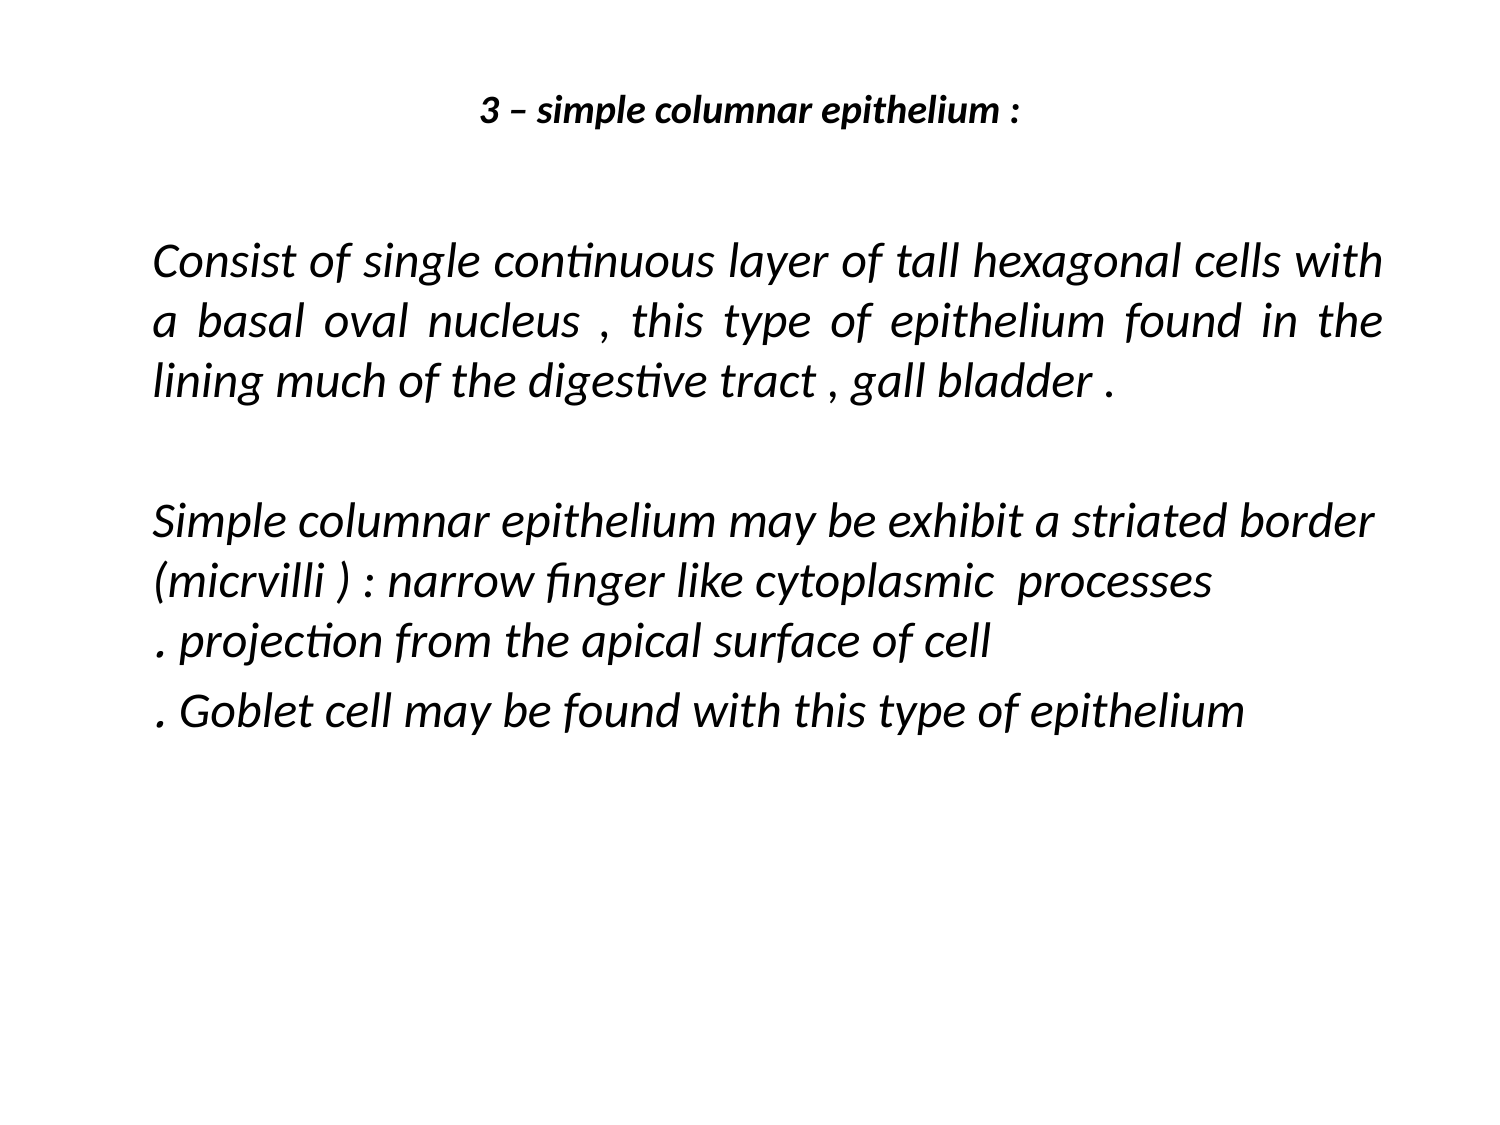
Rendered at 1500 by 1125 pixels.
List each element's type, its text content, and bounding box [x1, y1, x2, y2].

subtitle Consist of single continuous layer of tall hexagonal cells with a basal oval nucleus , this type of epithelium found in the lining much of the digestive tract , gall bladder . Simple columnar epithelium may be exhibit a striated border (micrvilli ) : narrow finger like cytoplasmic processes projection from the apical surface of cell . Goblet cell may be found with this type of epithelium . [137, 149, 1400, 925]
title 3 – simple columnar epithelium : [112, 75, 1388, 188]
